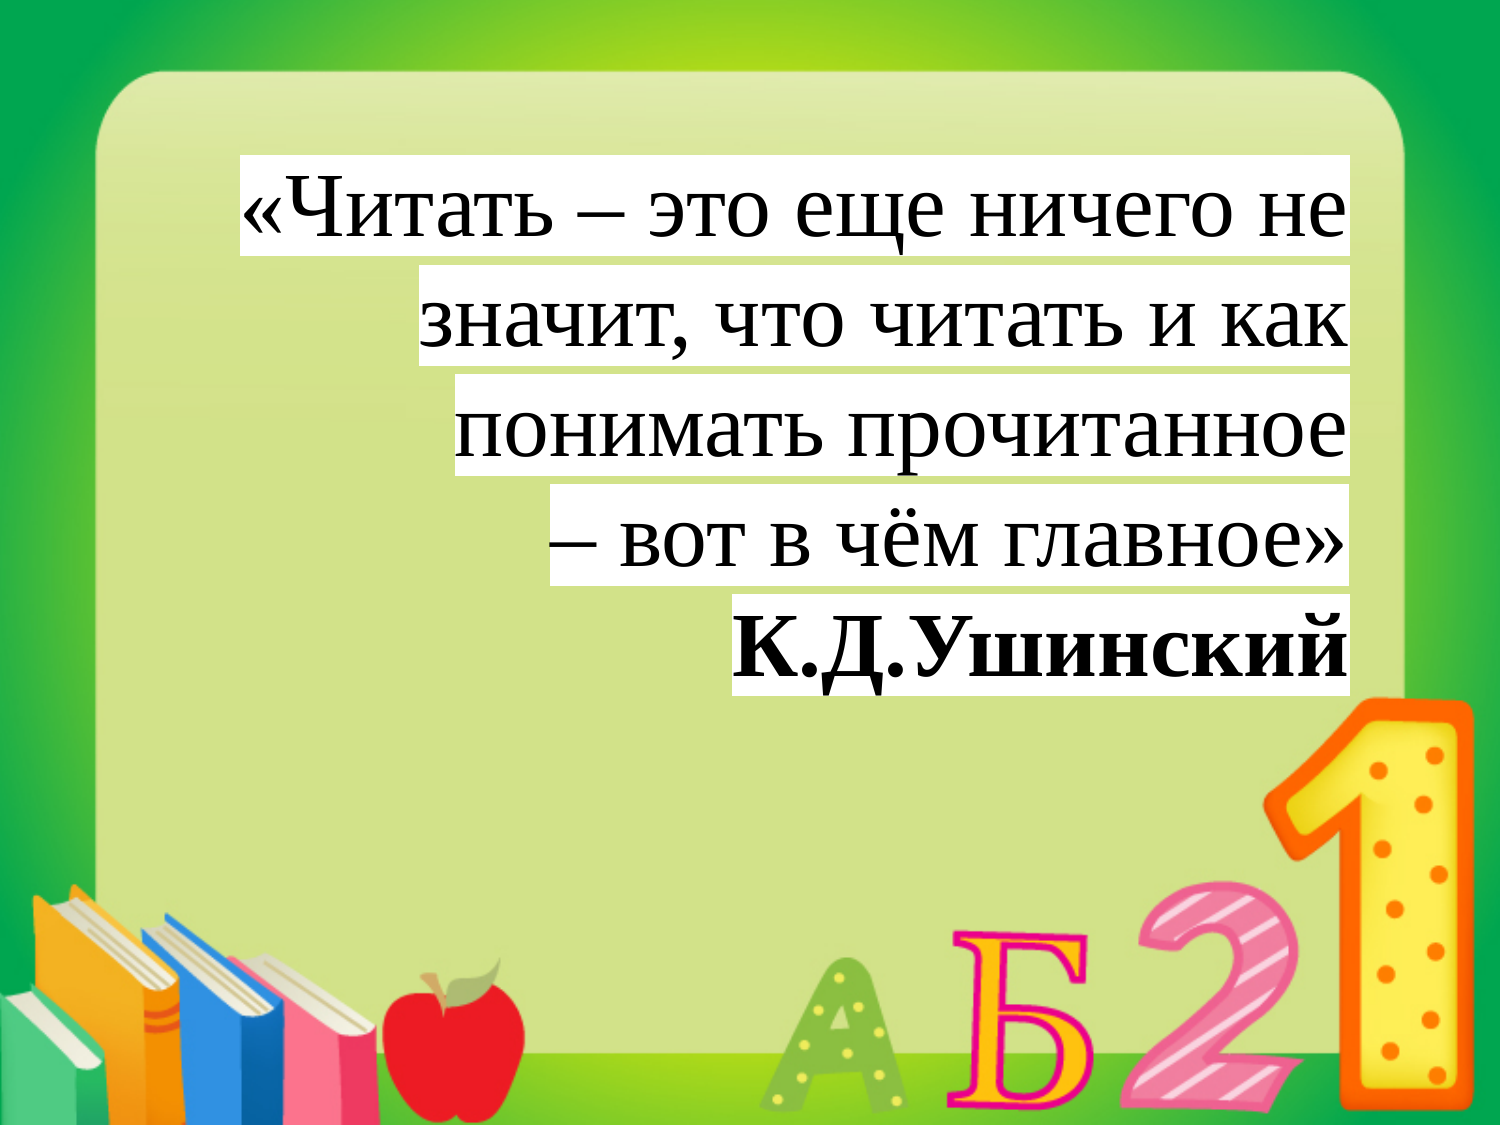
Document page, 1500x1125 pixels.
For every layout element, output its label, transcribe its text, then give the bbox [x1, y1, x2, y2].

text_box «Читать – это еще ничего не значит, что читать и как понимать прочитанное – вот в чём главное» К.Д.Ушинский [100, 137, 1365, 702]
picture [0, 0, 1500, 1125]
